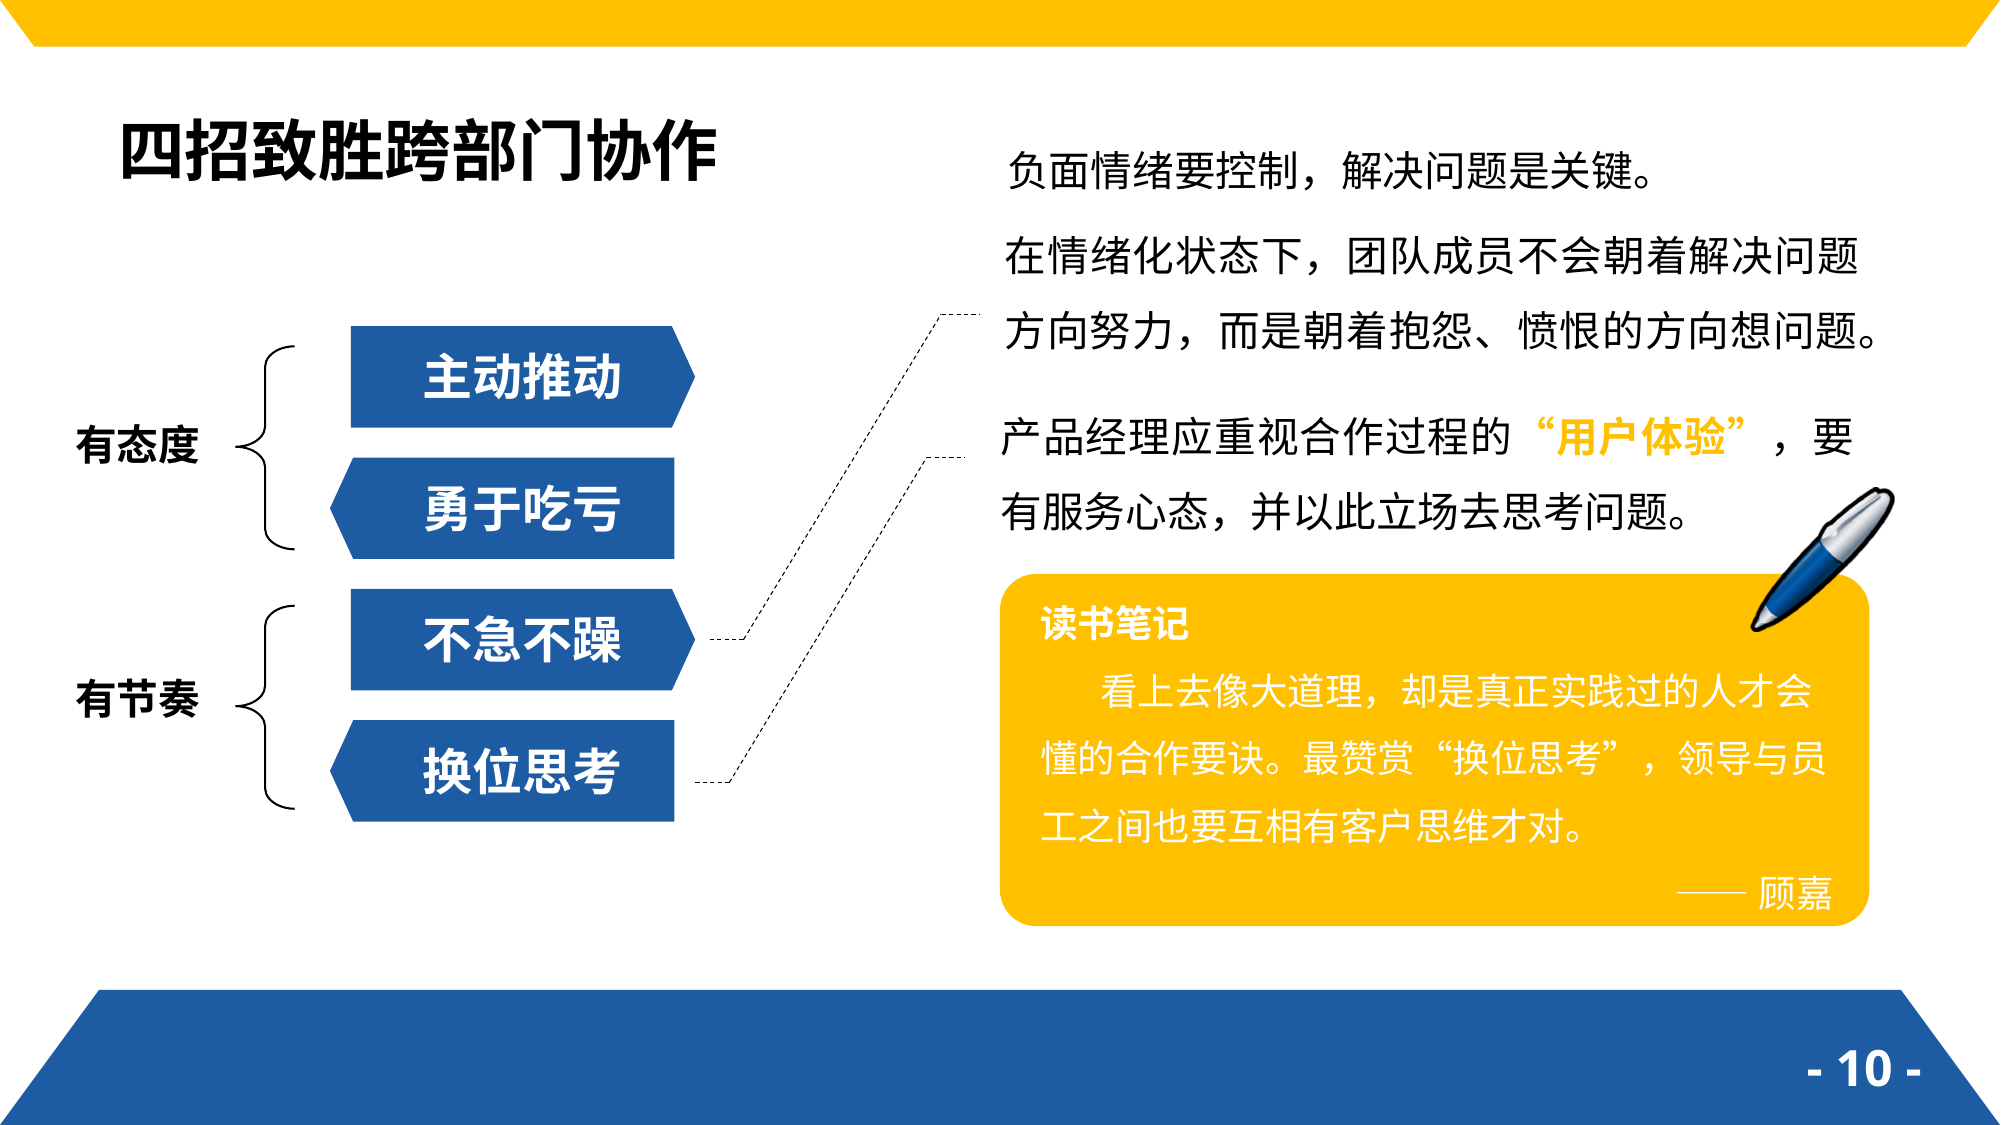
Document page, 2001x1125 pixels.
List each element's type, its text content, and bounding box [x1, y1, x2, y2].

text_box 有节奏 [60, 665, 216, 731]
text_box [709, 314, 980, 640]
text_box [999, 487, 1895, 927]
text_box 有态度 [60, 411, 216, 477]
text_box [695, 457, 965, 783]
text_box [235, 605, 295, 810]
text_box 负面情绪要控制，解决问题是关键。 [992, 112, 1696, 203]
text_box [235, 345, 295, 550]
text_box - 10 - [1791, 1029, 1937, 1105]
text_box 在情绪化状态下，团队成员不会朝着解决问题方向努力，而是朝着抱怨、愤恨的方向想问题。 [989, 197, 1874, 363]
text_box 产品经理应重视合作过程的“用户体验”，要有服务心态，并以此立场去思考问题。 [985, 378, 1870, 544]
text_box 四招致胜跨部门协作 [103, 101, 734, 197]
text_box [0, 0, 2000, 48]
text_box [0, 988, 2000, 1125]
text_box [329, 326, 696, 822]
